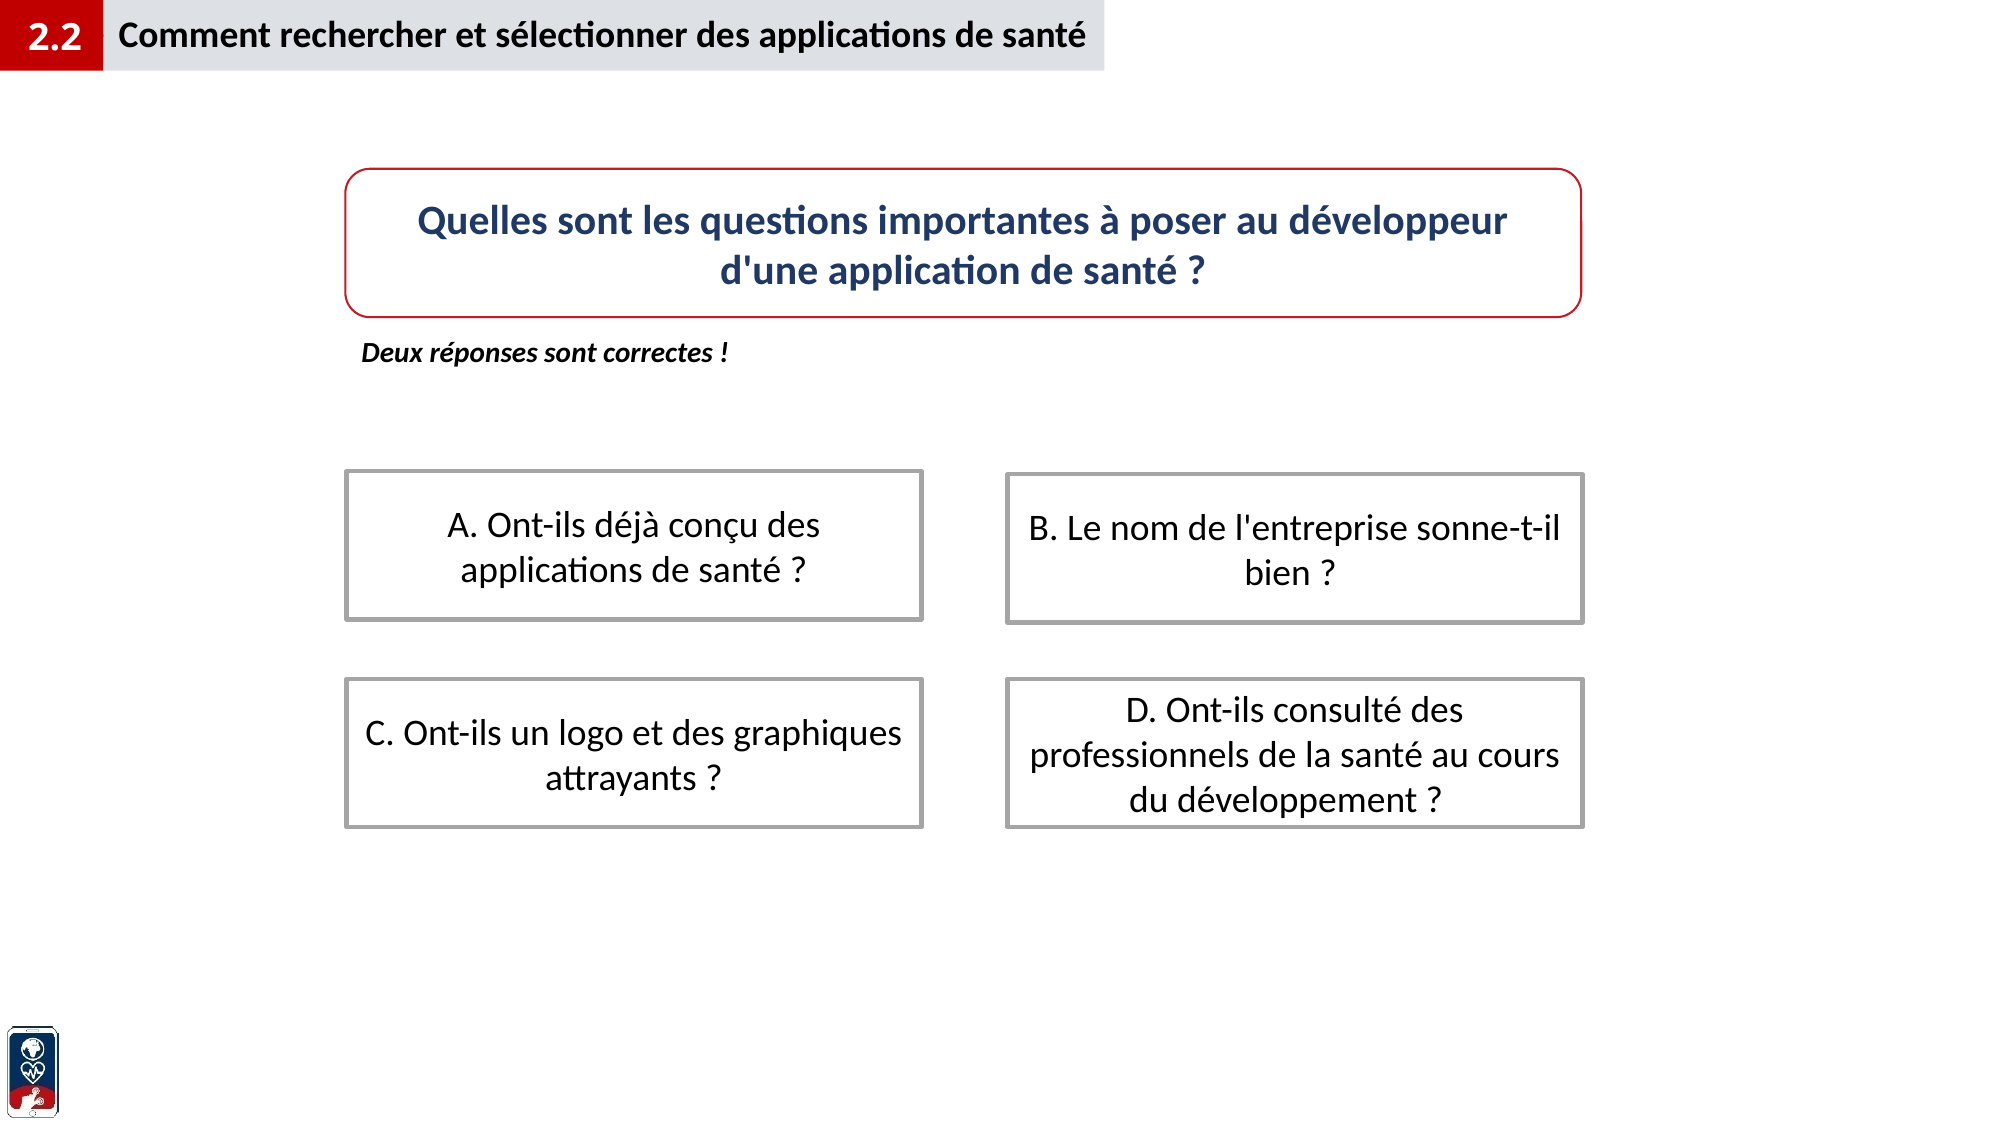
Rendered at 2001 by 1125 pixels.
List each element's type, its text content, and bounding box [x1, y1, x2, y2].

text_box [0, 0, 103, 71]
text_box A. Ont-ils déjà conçu des applications de santé ? [344, 469, 924, 622]
text_box Quelles sont les questions importantes à poser au développeur d'une application de santé ? [345, 168, 1582, 318]
picture [7, 1026, 59, 1118]
text_box D. Ont-ils consulté des professionnels de la santé au cours du développement ? [1005, 677, 1585, 829]
text_box B. Le nom de l'entreprise sonne-t-il bien ? [1005, 472, 1585, 625]
text_box 2.2 [13, 10, 104, 60]
text_box Deux réponses sont correctes ! [346, 325, 845, 376]
text_box C. Ont-ils un logo et des graphiques attrayants ? [344, 677, 924, 829]
text_box Comment rechercher et sélectionner des applications de santé [103, 0, 1105, 71]
